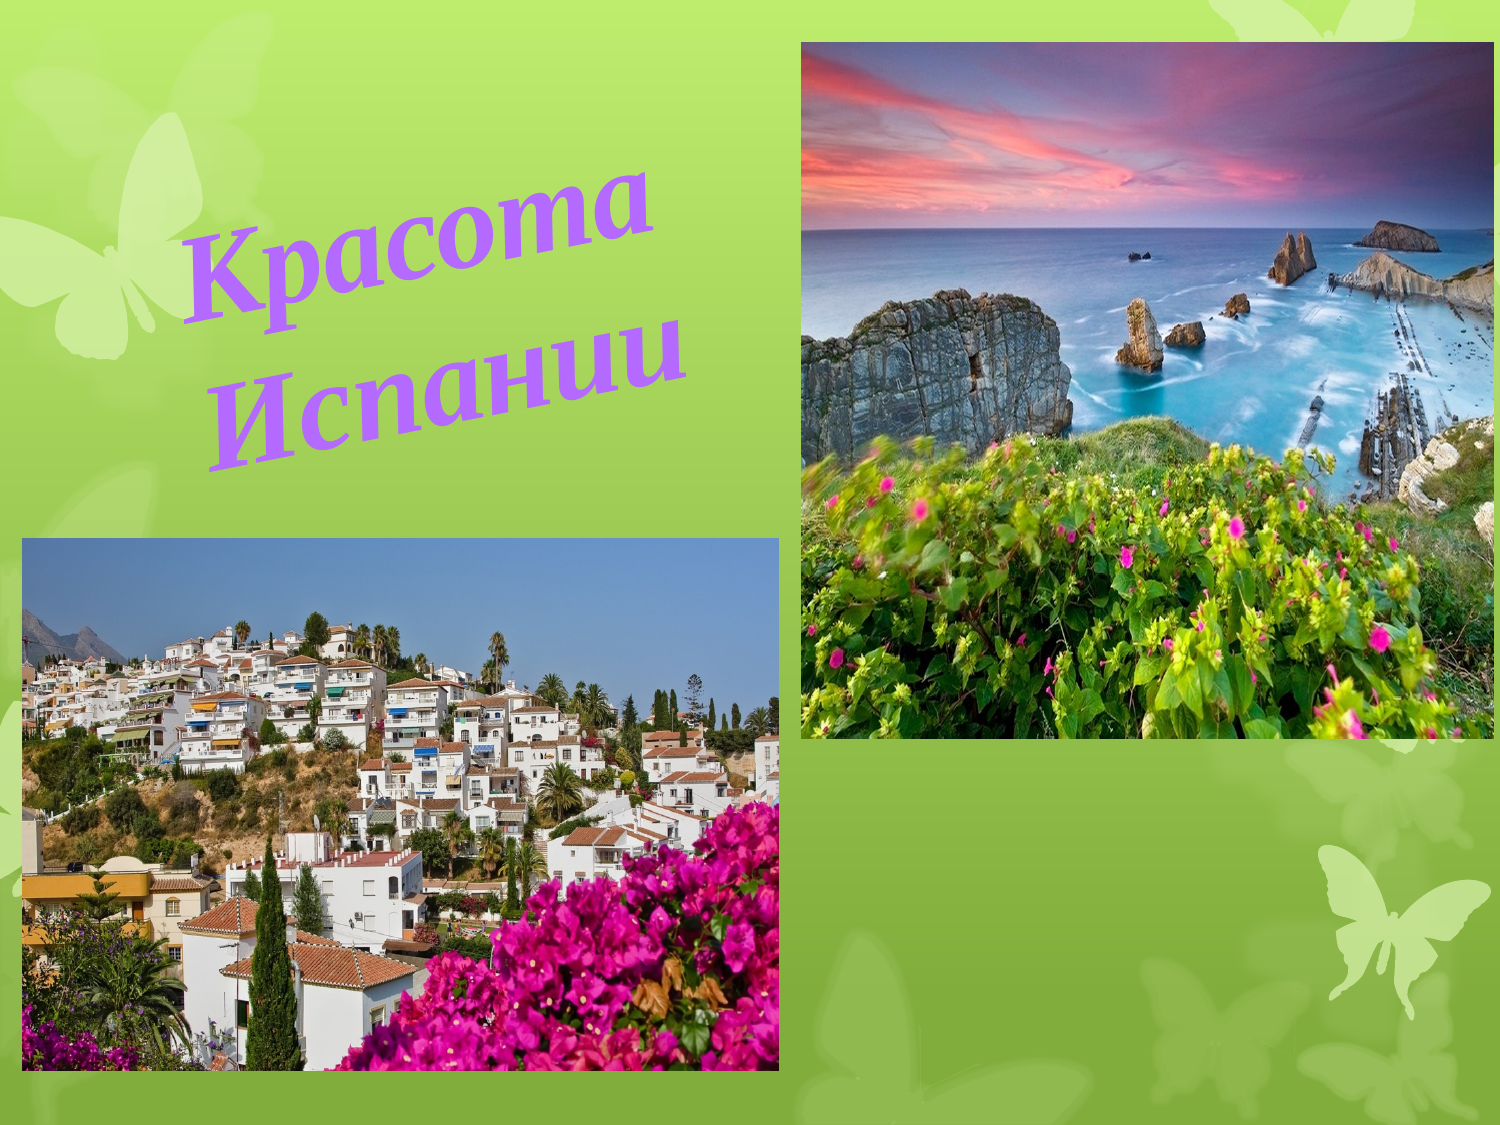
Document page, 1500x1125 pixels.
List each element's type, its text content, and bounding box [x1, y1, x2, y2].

picture [800, 42, 1494, 740]
picture [22, 538, 780, 1071]
title Красота Испании [46, 45, 794, 536]
